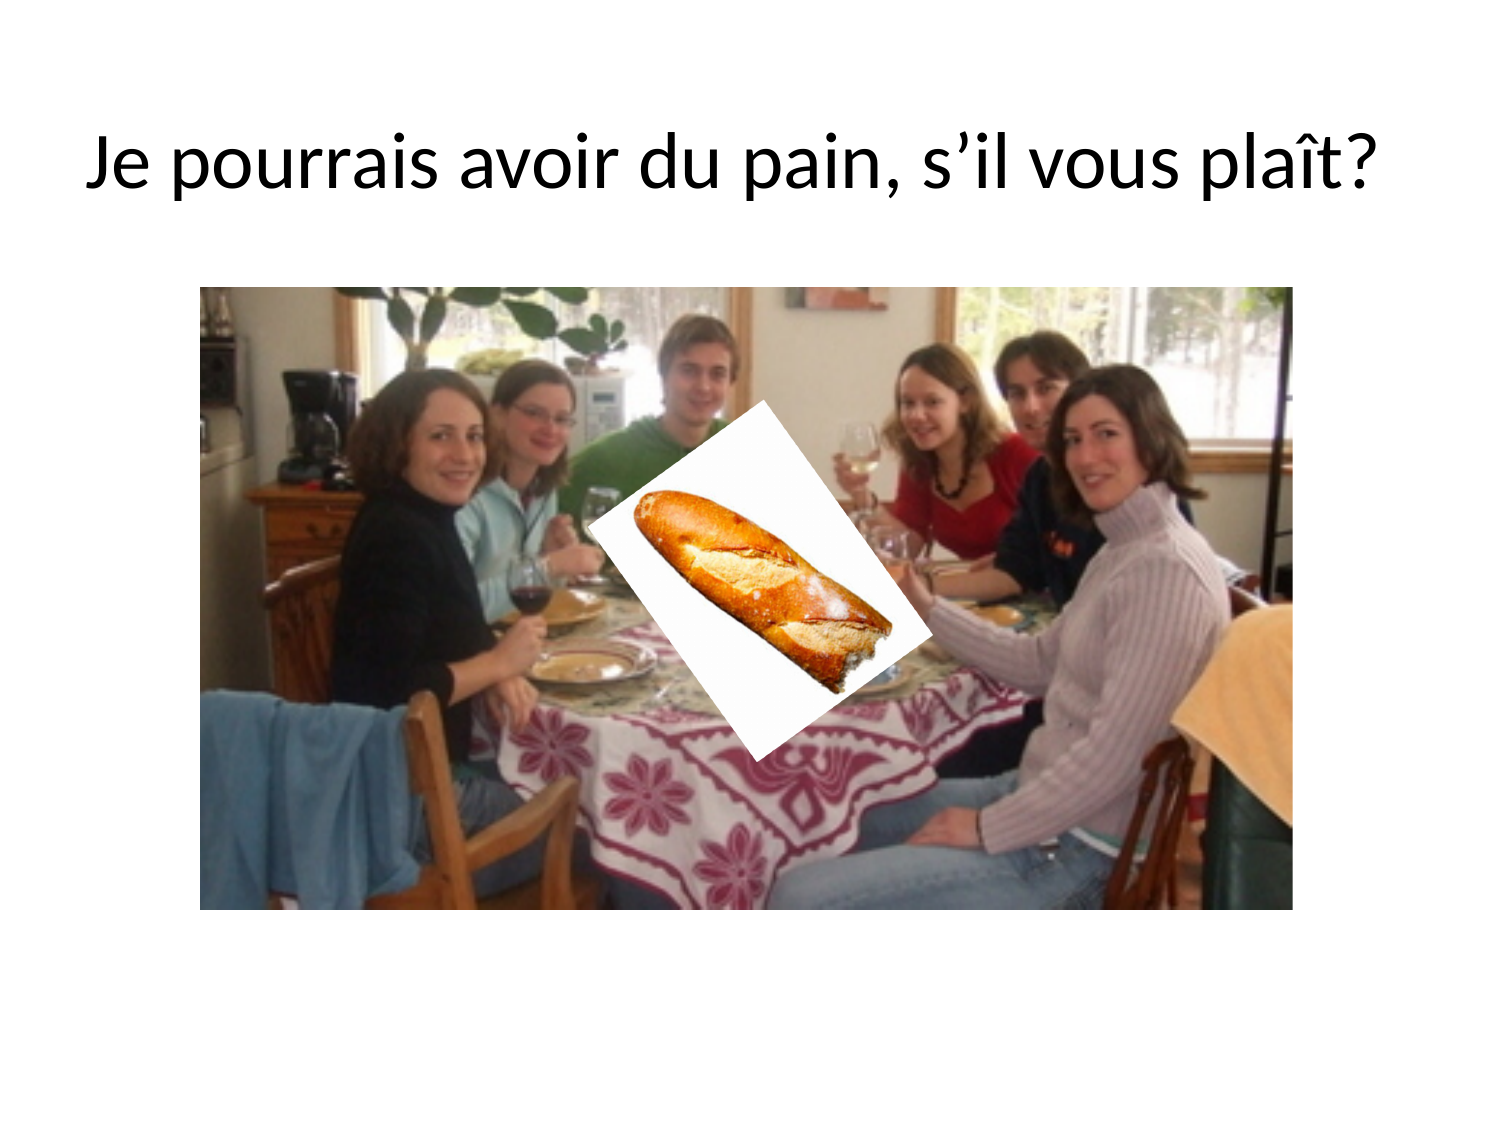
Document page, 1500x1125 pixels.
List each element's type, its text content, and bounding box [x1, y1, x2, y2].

picture [199, 287, 1293, 910]
title Je pourrais avoir du pain, s’il vous plaît? [37, 62, 1450, 250]
